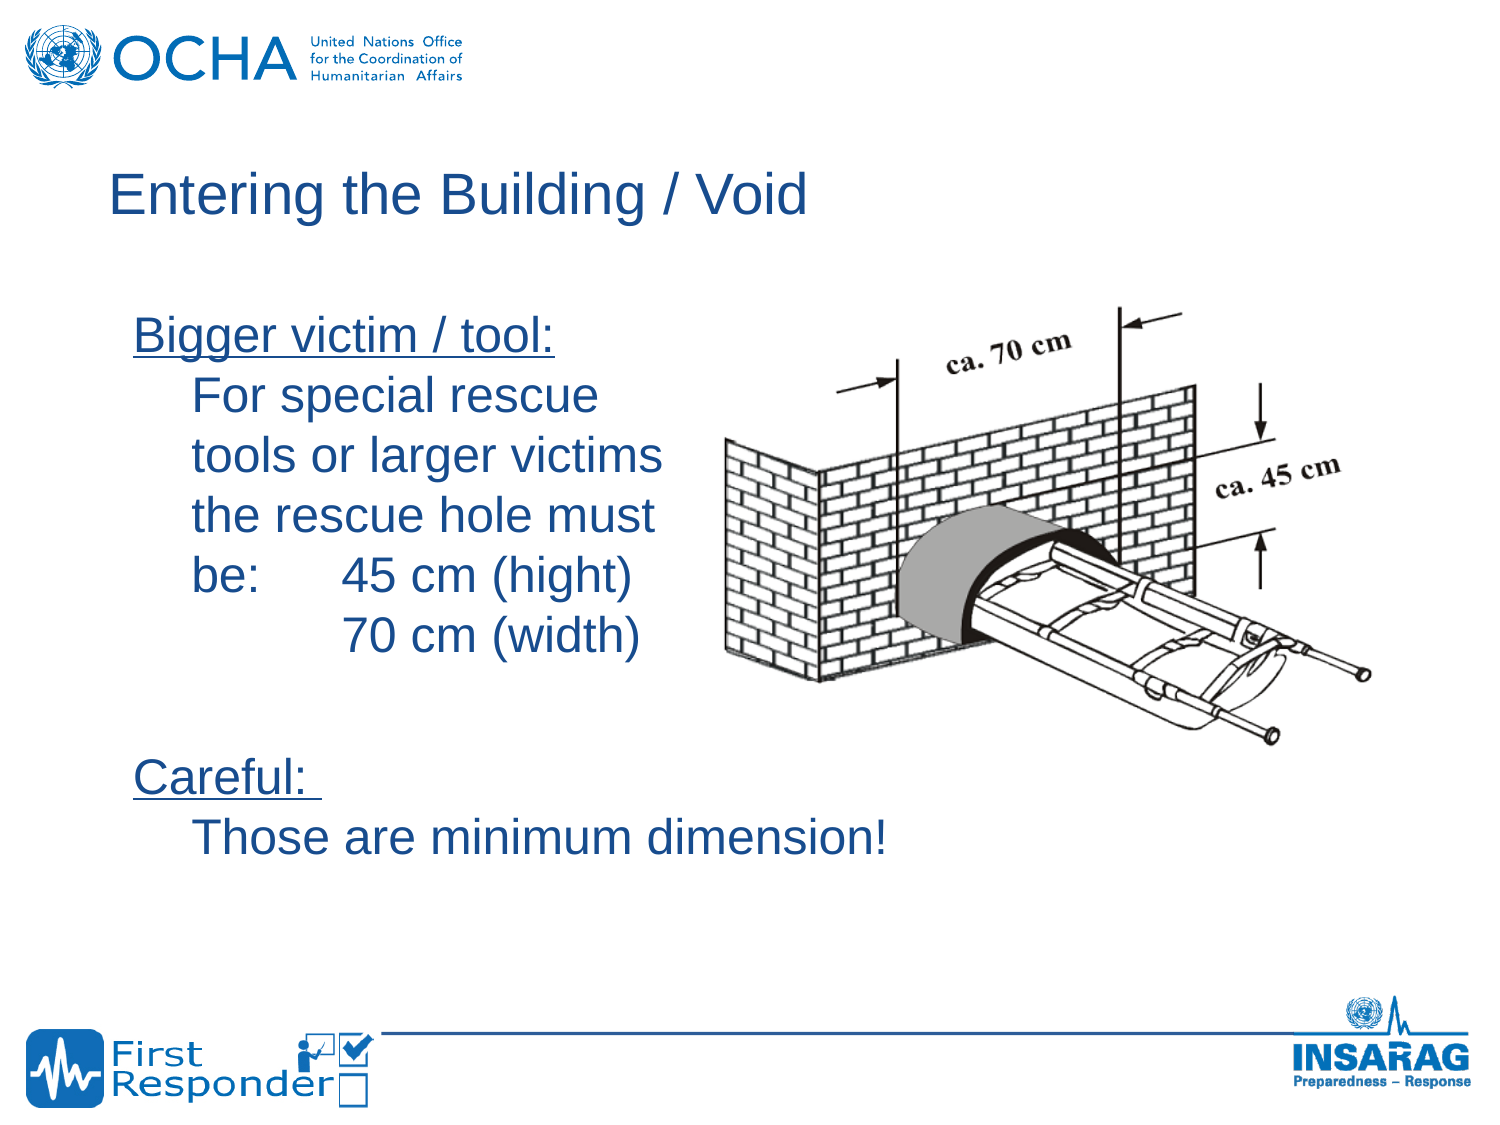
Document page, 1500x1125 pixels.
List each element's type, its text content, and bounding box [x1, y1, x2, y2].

picture [24, 1024, 375, 1113]
text_box Bigger victim / tool: For special rescue tools or larger victims the rescue hole must be: 45 cm (hight) 70 cm (width) [118, 295, 685, 670]
text_box Careful: Those are minimum dimension! [118, 737, 685, 873]
picture [690, 266, 1413, 883]
title Entering the Building / Void [100, 147, 1255, 243]
picture [1287, 995, 1471, 1094]
